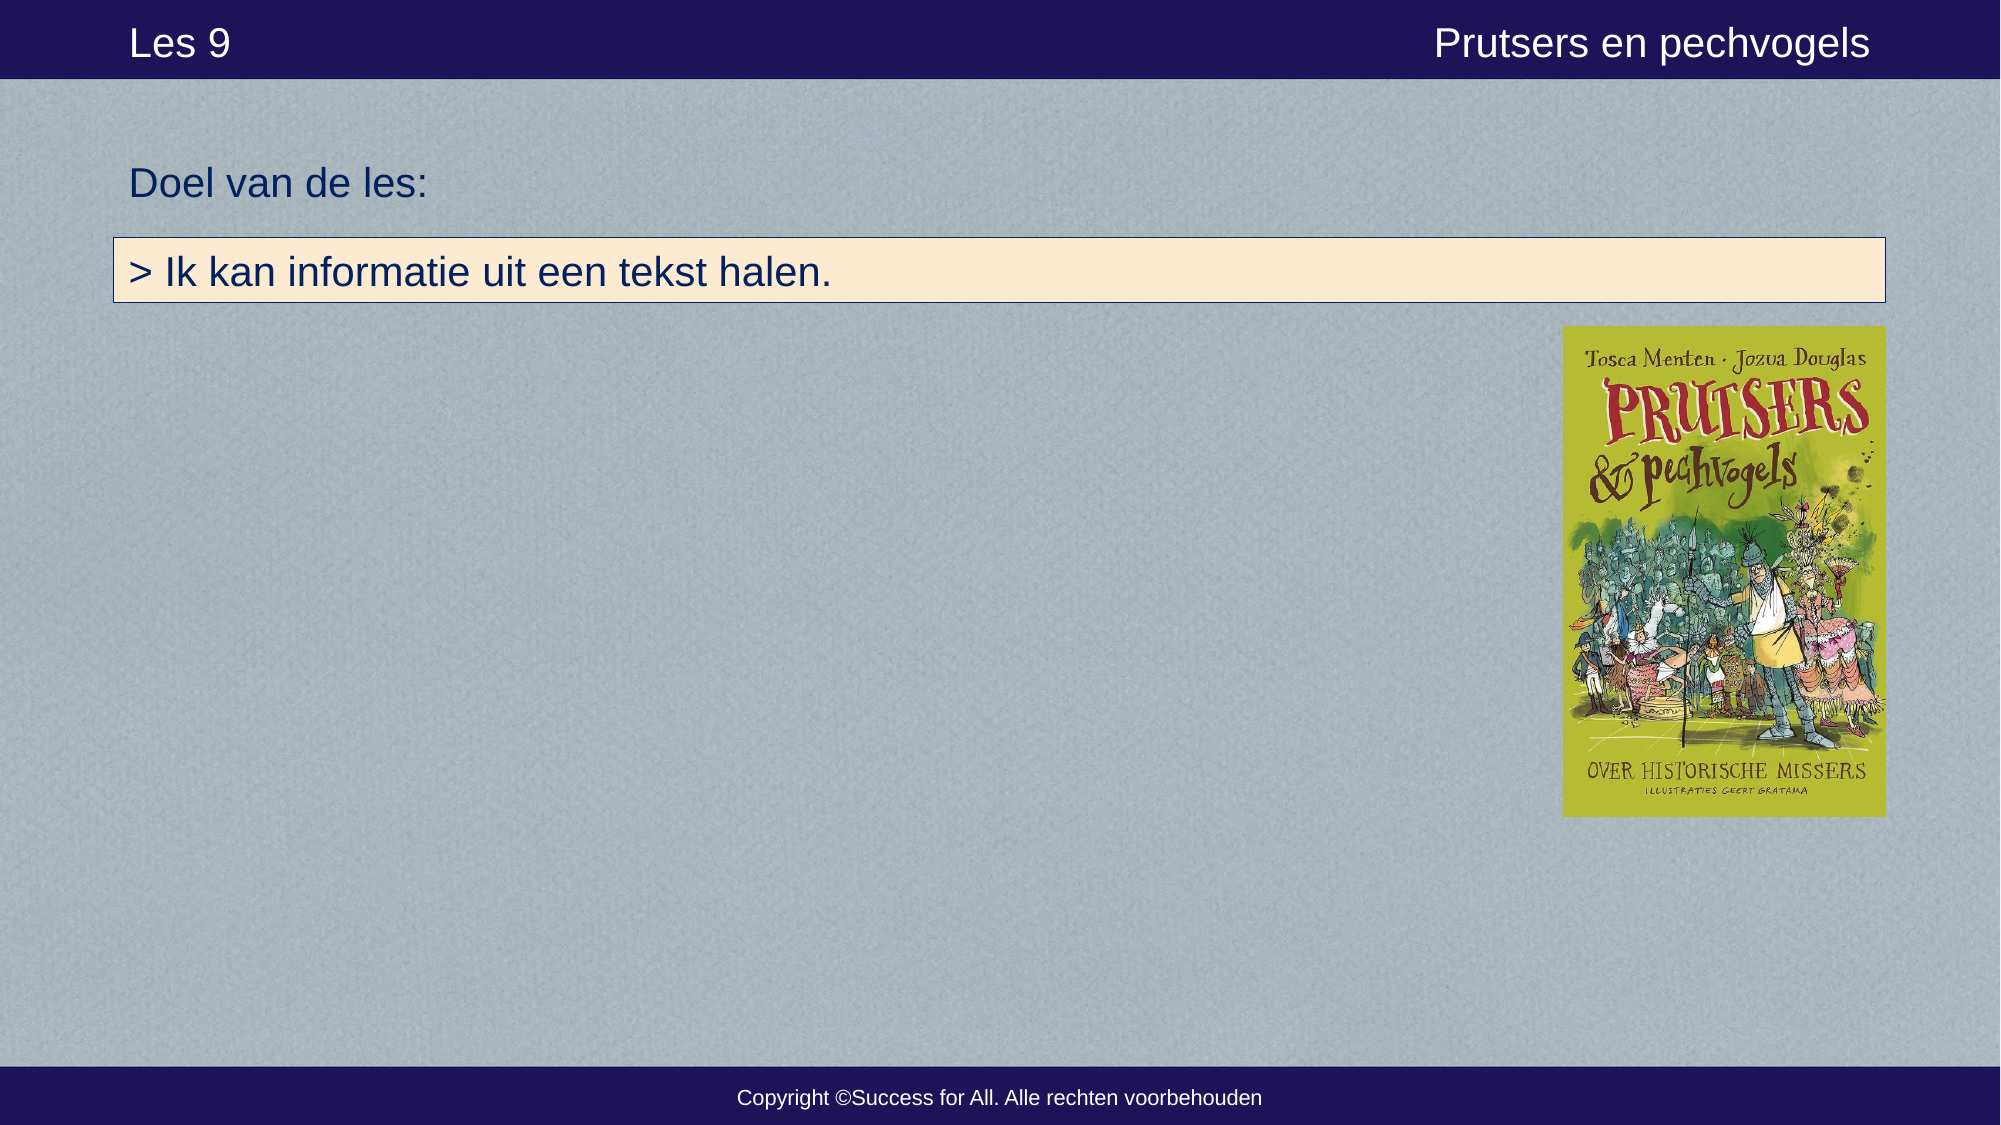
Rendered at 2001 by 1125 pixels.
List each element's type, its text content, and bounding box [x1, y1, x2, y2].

text_box Prutsers en pechvogels [999, 8, 1886, 73]
picture [0, 0, 2001, 1125]
text_box > Ik kan informatie uit een tekst halen. [113, 237, 1886, 303]
text_box Copyright ©Success for All. Alle rechten voorbehouden [0, 1076, 2000, 1125]
text_box Les 9 [114, 8, 354, 73]
text_box Doel van de les: [113, 148, 1635, 214]
